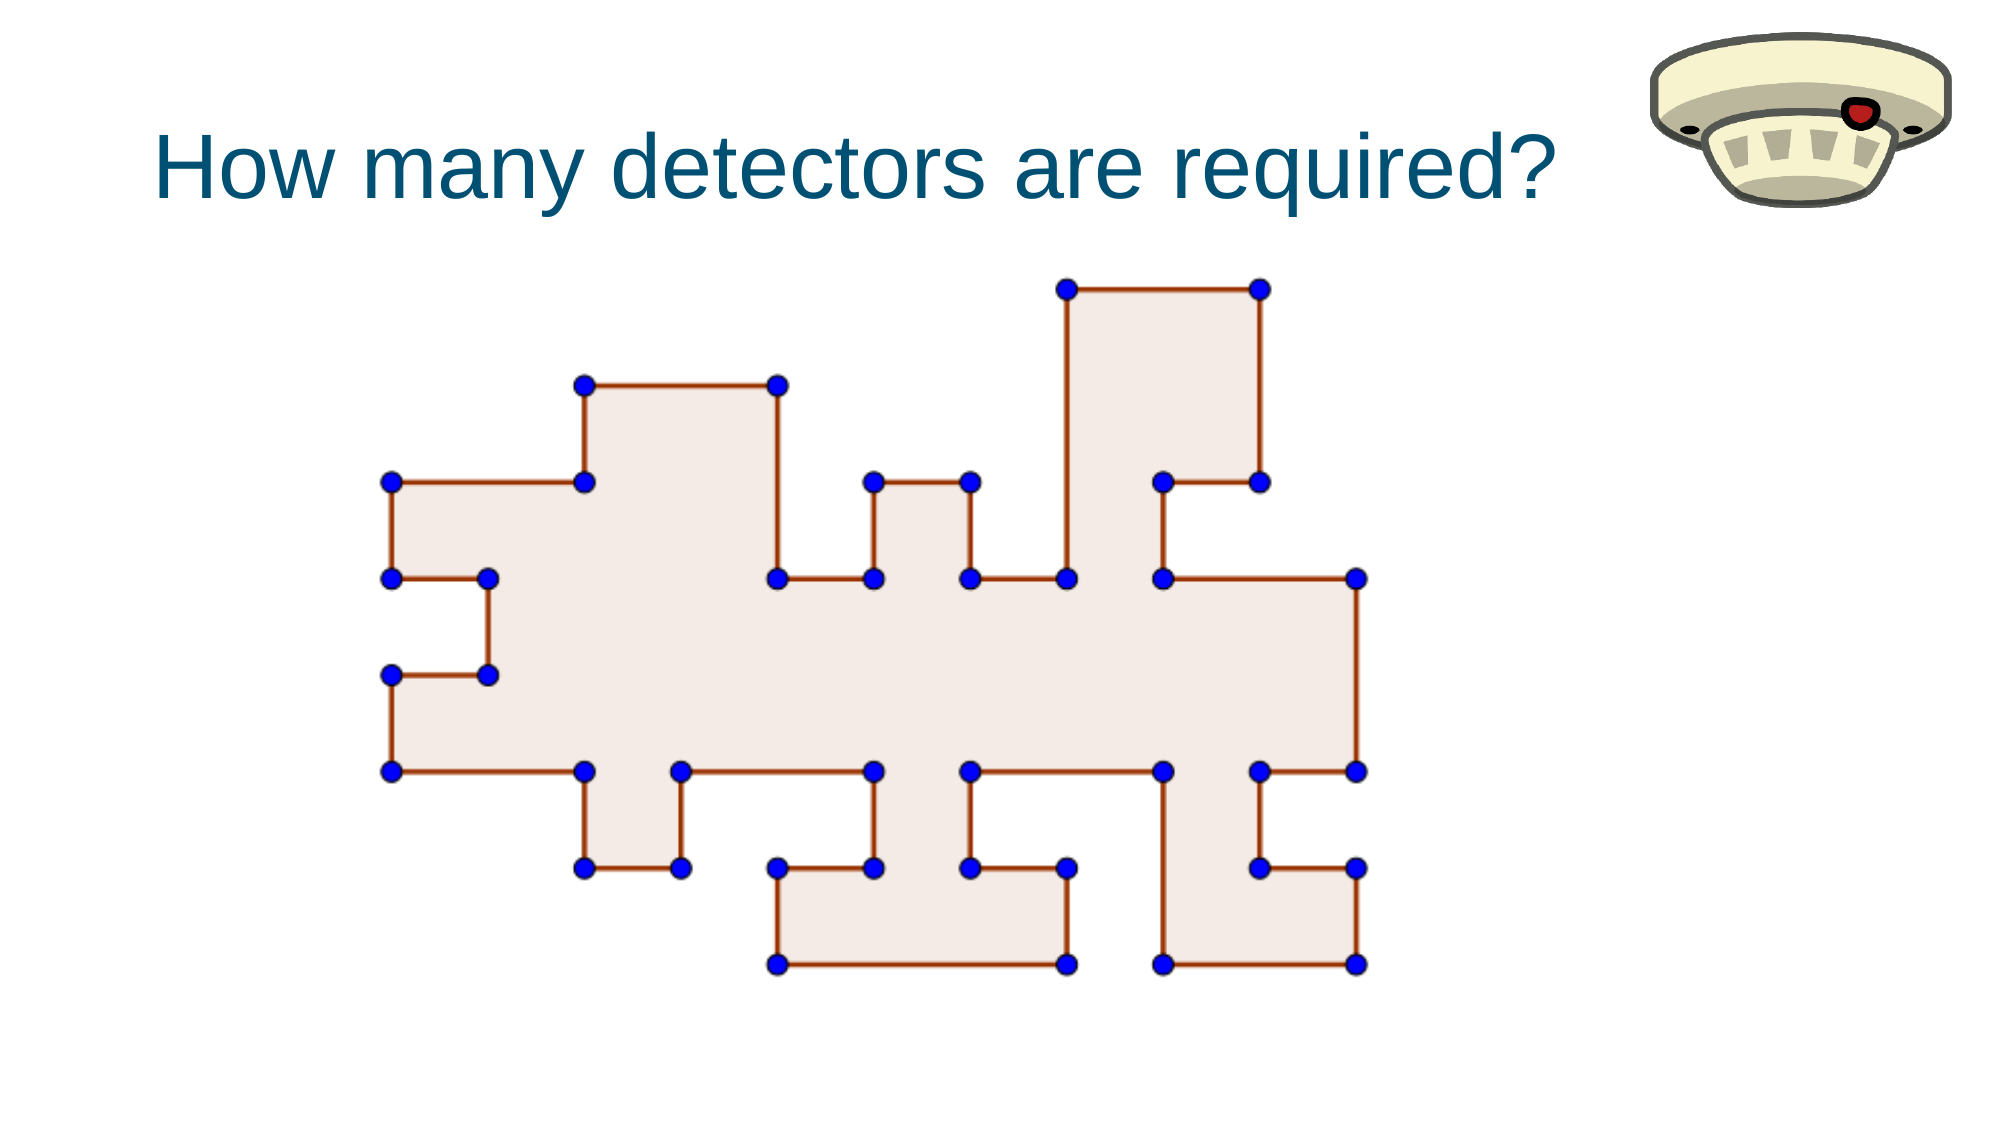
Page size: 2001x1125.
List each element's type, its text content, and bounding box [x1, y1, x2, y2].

title How many detectors are required? [137, 59, 1863, 278]
picture [1650, 32, 1952, 208]
picture [316, 225, 1537, 1062]
